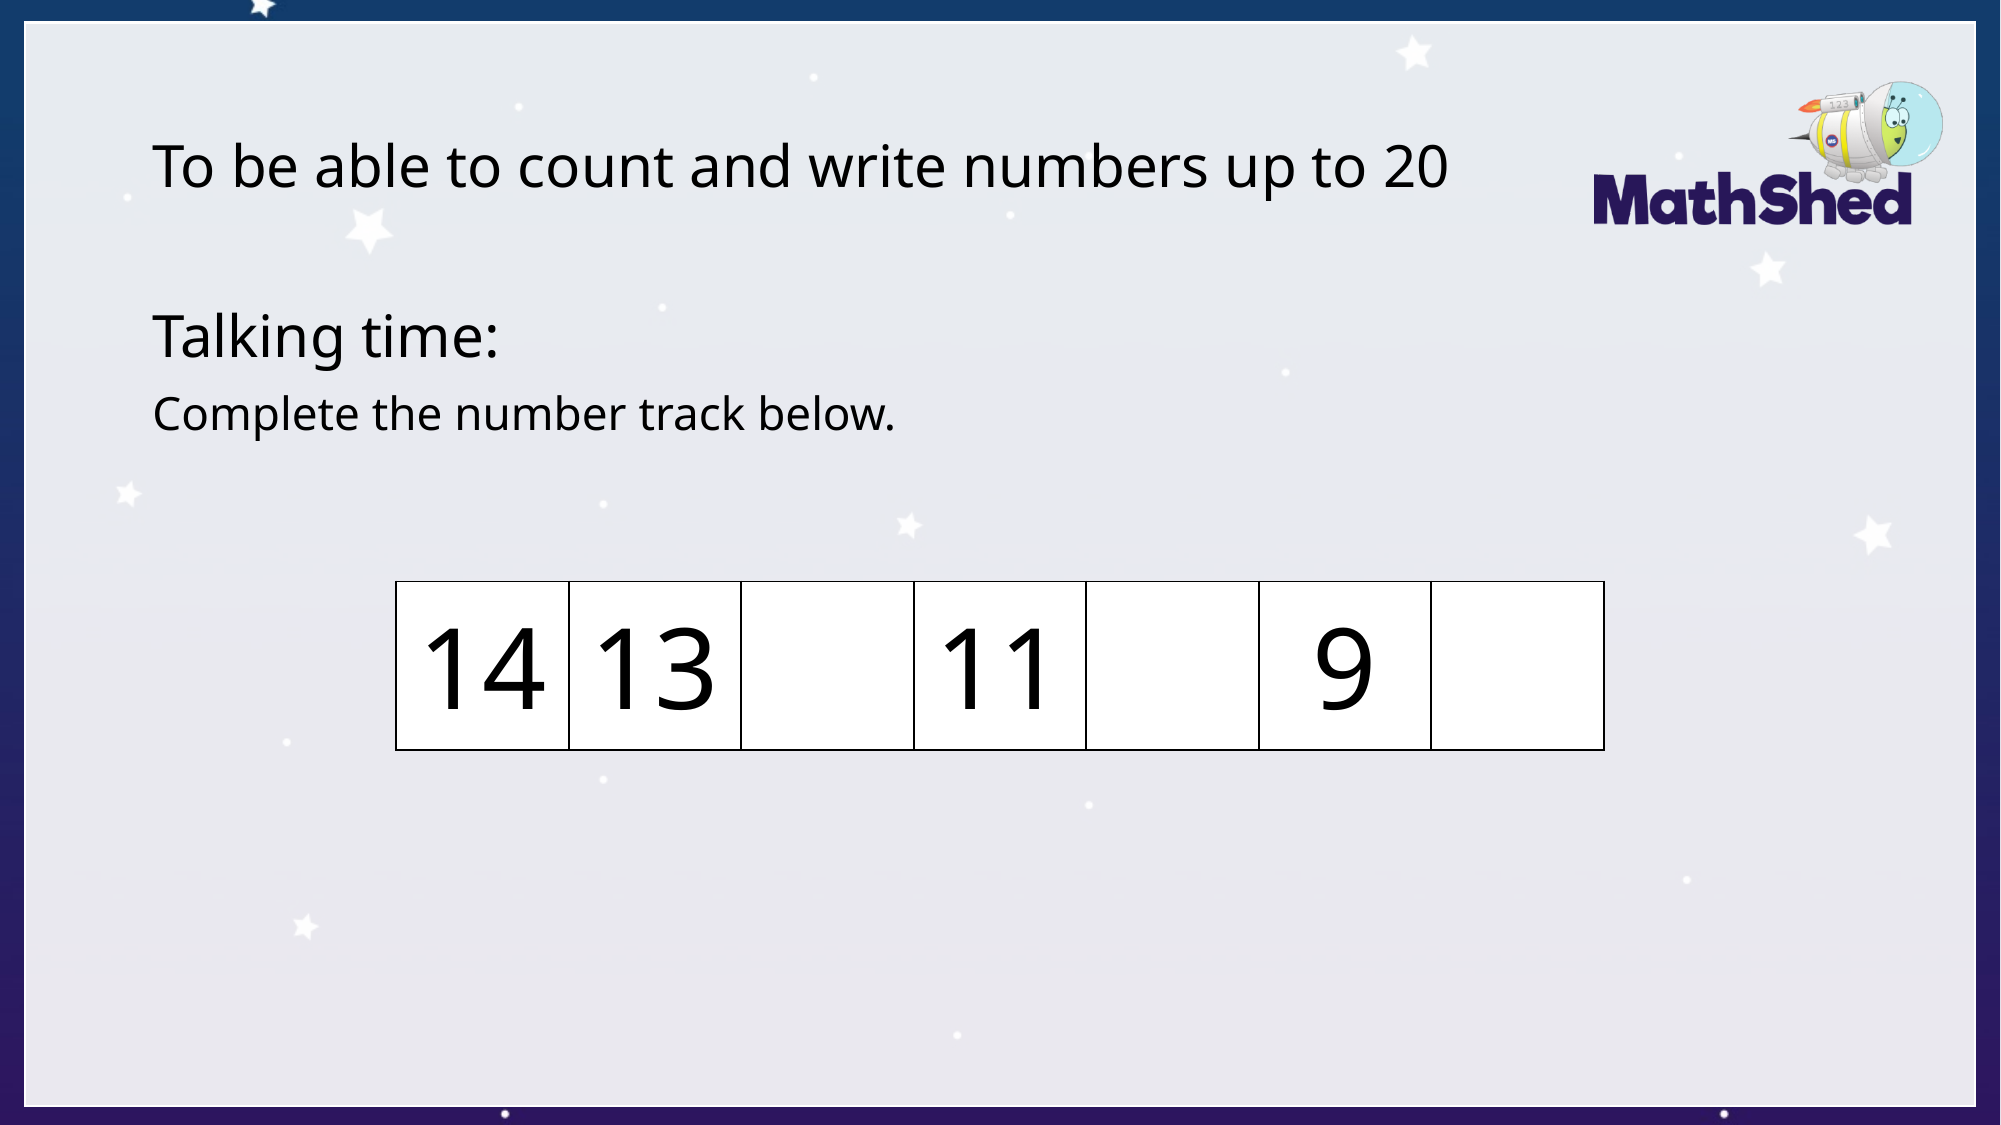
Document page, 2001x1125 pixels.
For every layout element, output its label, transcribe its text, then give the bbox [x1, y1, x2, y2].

table_header 13 [570, 582, 740, 749]
table_header [1087, 582, 1258, 749]
table_header [742, 582, 913, 749]
table_header 11 [915, 582, 1085, 749]
title To be able to count and write numbers up to 20 [137, 59, 1578, 278]
picture [0, 0, 2001, 1125]
list Talking time: Complete the number track below. [137, 299, 1863, 1014]
table_header 9 [1260, 582, 1430, 749]
table_header [1432, 582, 1603, 749]
table_header 14 [397, 582, 568, 749]
